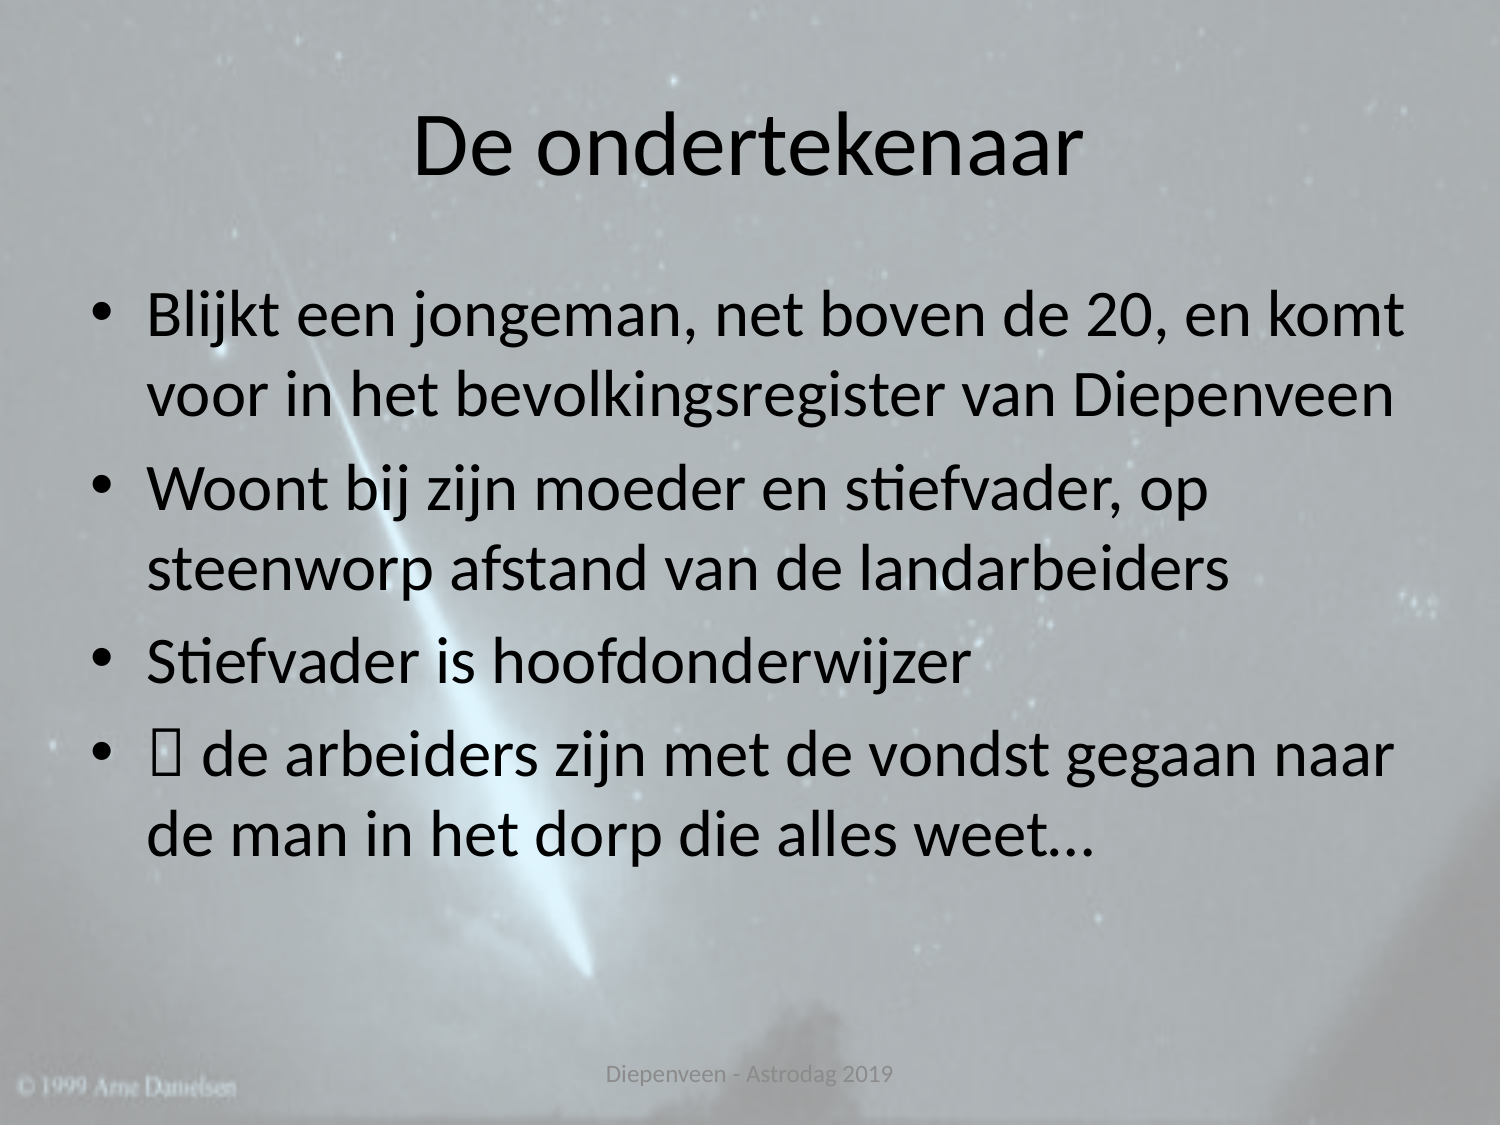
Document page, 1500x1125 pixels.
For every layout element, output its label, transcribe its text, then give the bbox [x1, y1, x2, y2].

title De ondertekenaar [75, 45, 1425, 233]
footer Diepenveen - Astrodag 2019 [512, 1042, 988, 1103]
list Blijkt een jongeman, net boven de 20, en komt voor in het bevolkingsregister van Diepenveen Woont bij zijn moeder en stiefvader, op steenworp afstand van de landarbeiders Stiefvader is hoofdonderwijzer  de arbeiders zijn met de vondst gegaan naar de man in het dorp die alles weet… [75, 262, 1425, 1005]
